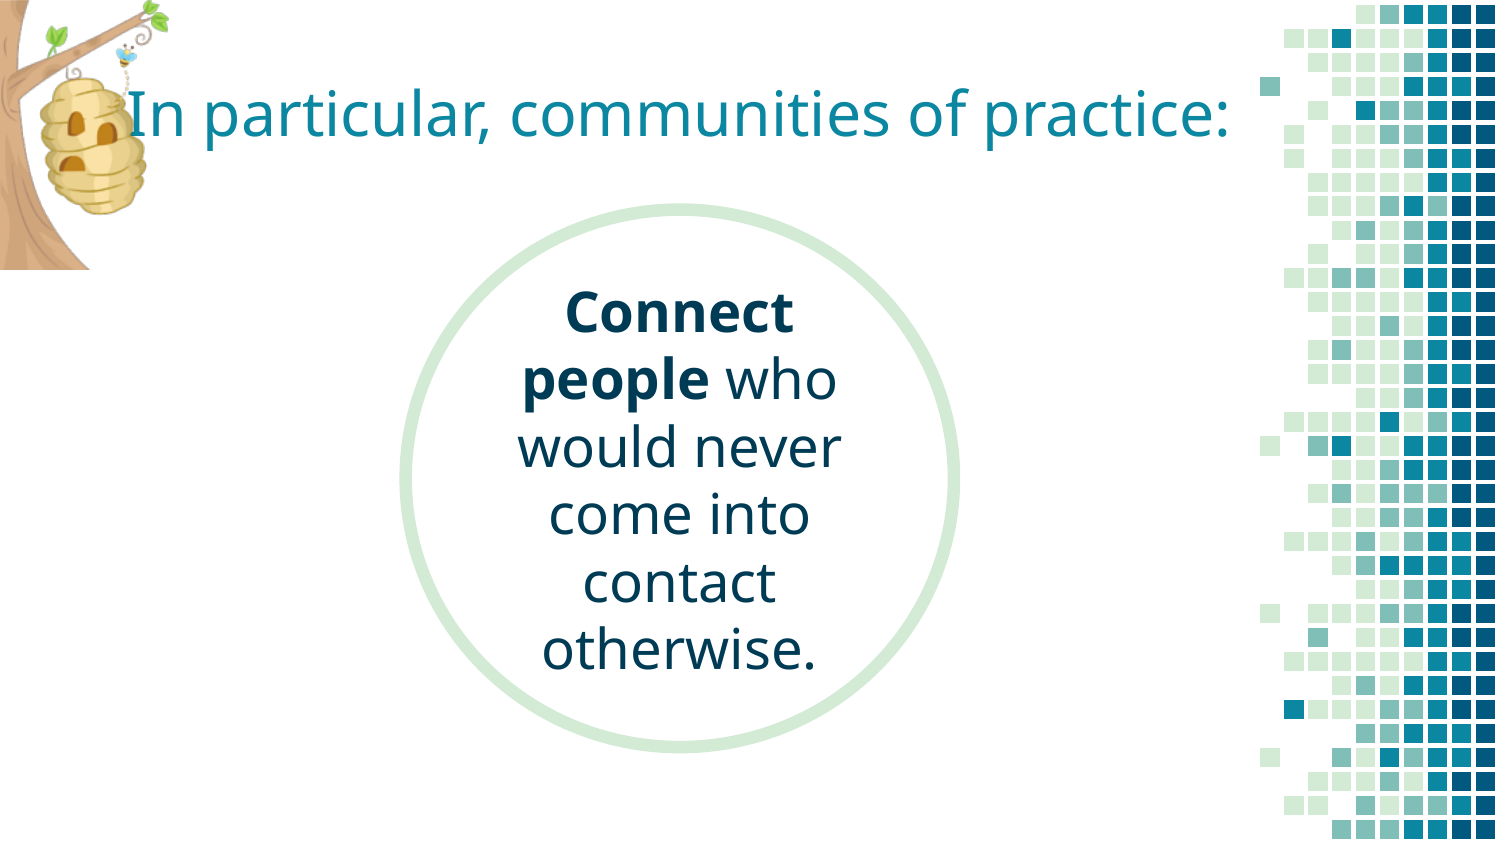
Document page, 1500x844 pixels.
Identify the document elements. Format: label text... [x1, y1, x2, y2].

picture [0, 0, 169, 270]
text_box Connect people who would never come into contact otherwise. [405, 209, 954, 748]
title In particular, communities of practice: [173, 58, 1255, 165]
